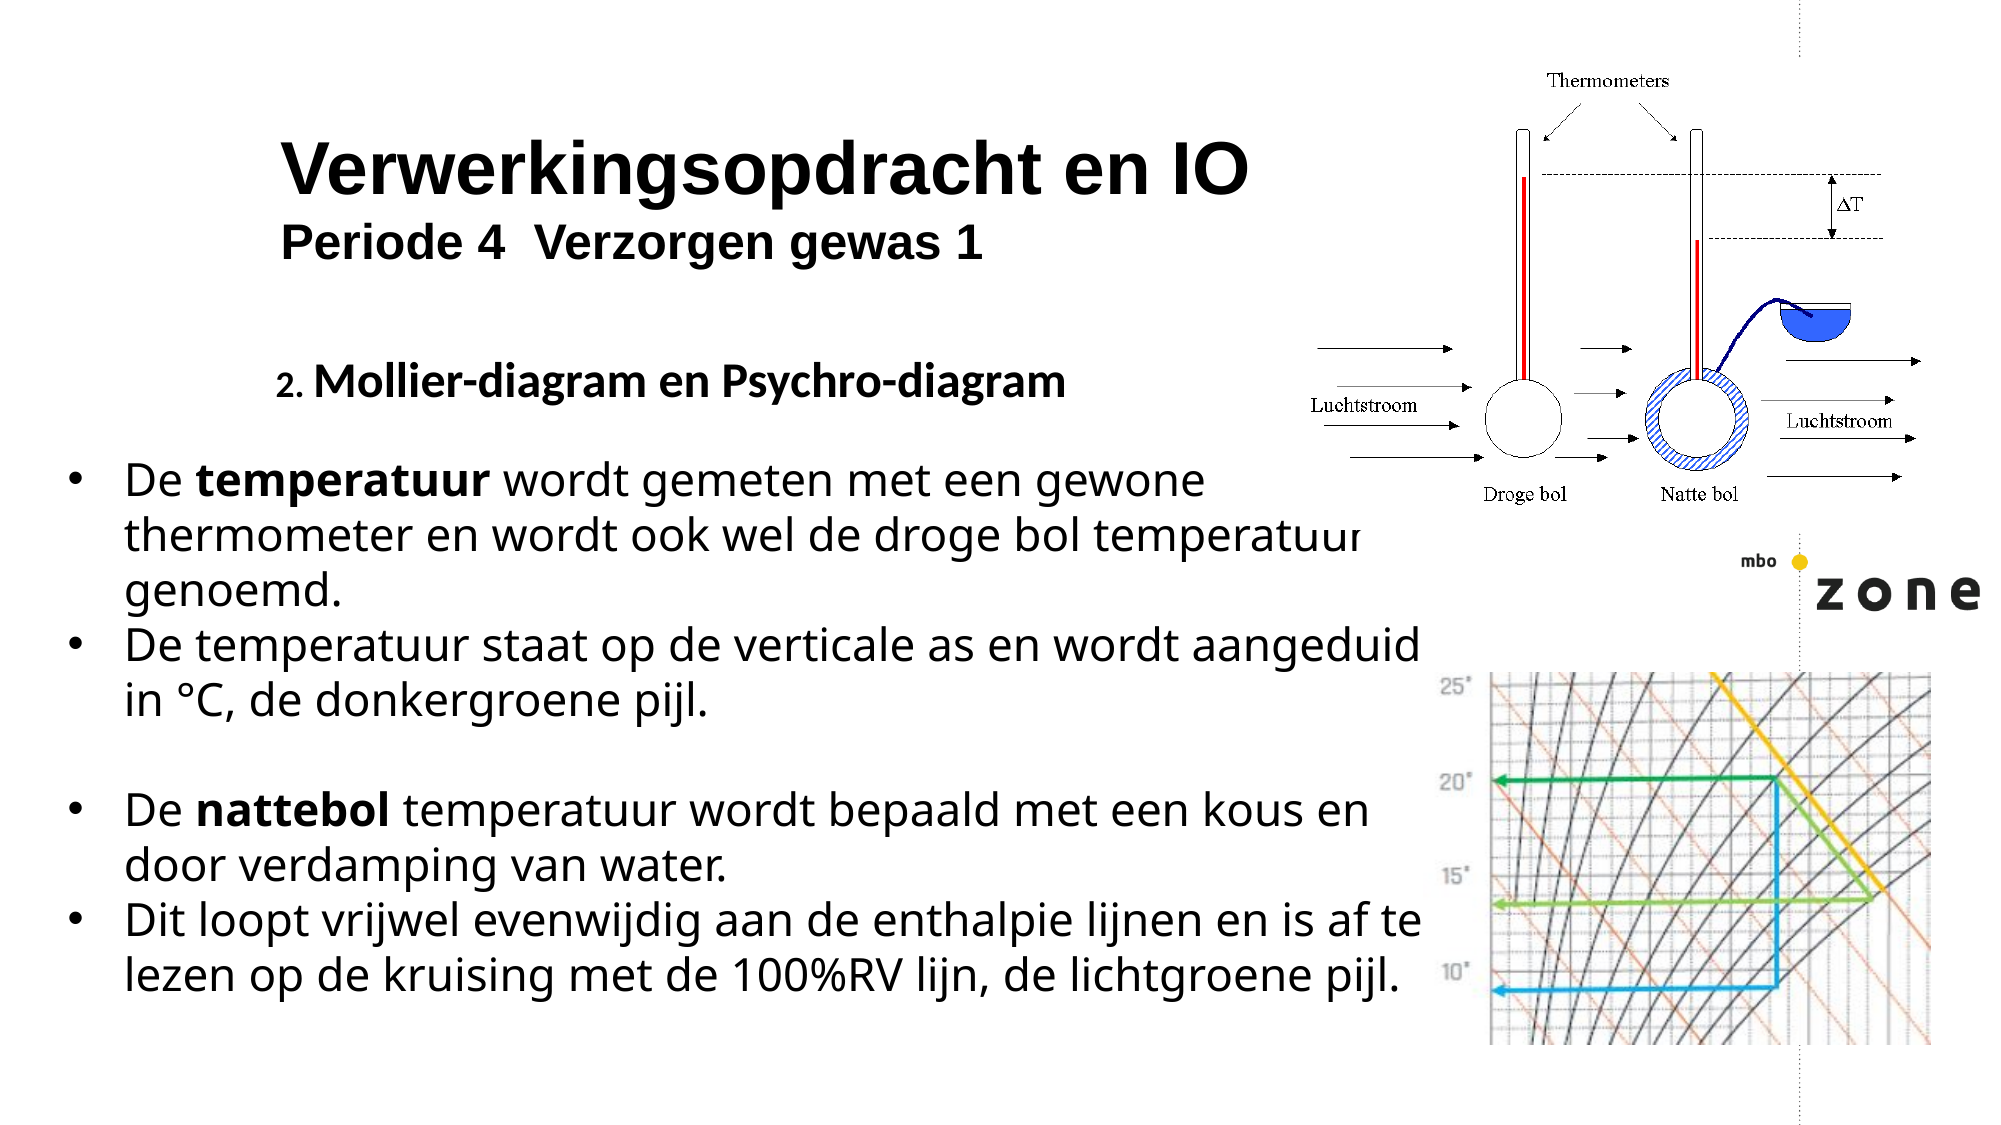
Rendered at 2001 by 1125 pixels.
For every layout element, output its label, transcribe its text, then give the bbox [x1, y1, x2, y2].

text_box Verwerkingsopdracht en IO Periode 4 Verzorgen gewas 1 [265, 112, 1267, 338]
text_box De temperatuur wordt gemeten met een gewone thermometer en wordt ook wel de droge bol temperatuur genoemd. De temperatuur staat op de verticale as en wordt aangeduid in °C, de donkergroene pijl. De nattebol temperatuur wordt bepaald met een kous en door verdamping van water. Dit loopt vrijwel evenwijdig aan de enthalpie lijnen en is af te lezen op de kruising met de 100%RV lijn, de lichtgroene pijl. [52, 442, 1446, 1008]
picture [1304, 0, 2001, 1125]
text_box 2. Mollier-diagram en Psychro-diagram [260, 339, 1304, 442]
